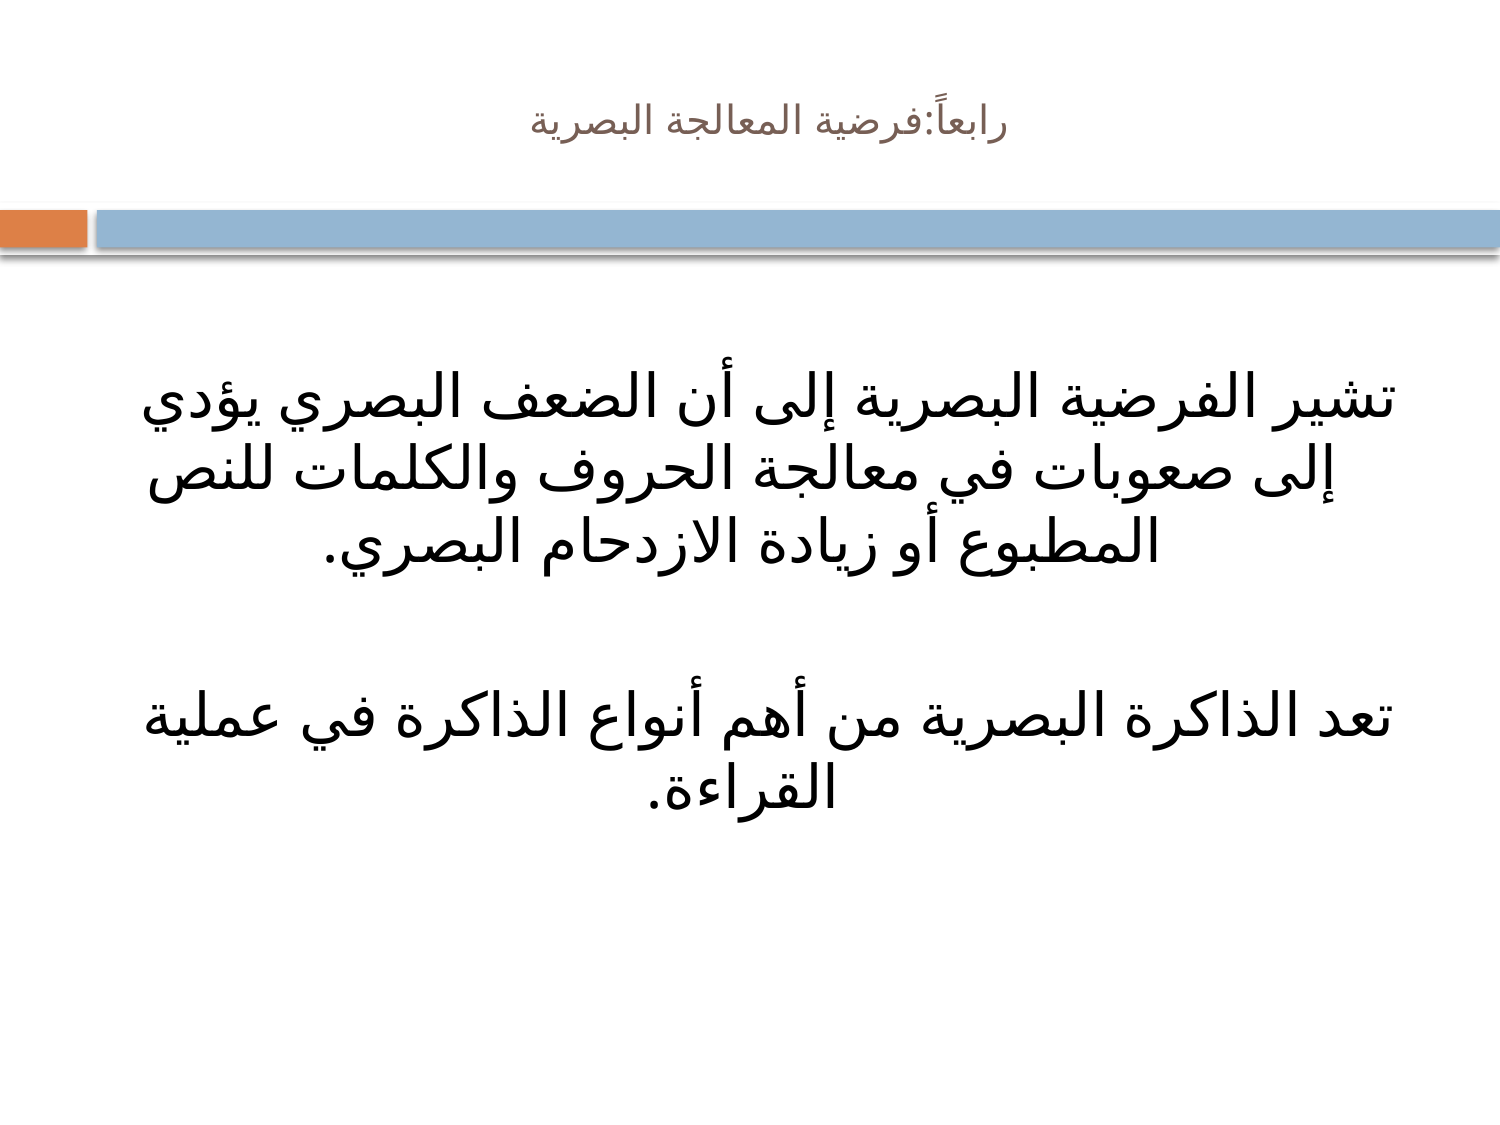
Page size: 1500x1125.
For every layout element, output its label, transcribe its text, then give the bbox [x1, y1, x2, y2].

list تشير الفرضية البصرية إلى أن الضعف البصري يؤدي إلى صعوبات في معالجة الحروف والكلمات للنص المطبوع أو زيادة الازدحام البصري. تعد الذاكرة البصرية من أهم أنواع الذاكرة في عملية القراءة. [100, 262, 1438, 1000]
title رابعاً:فرضية المعالجة البصرية [100, 37, 1438, 200]
